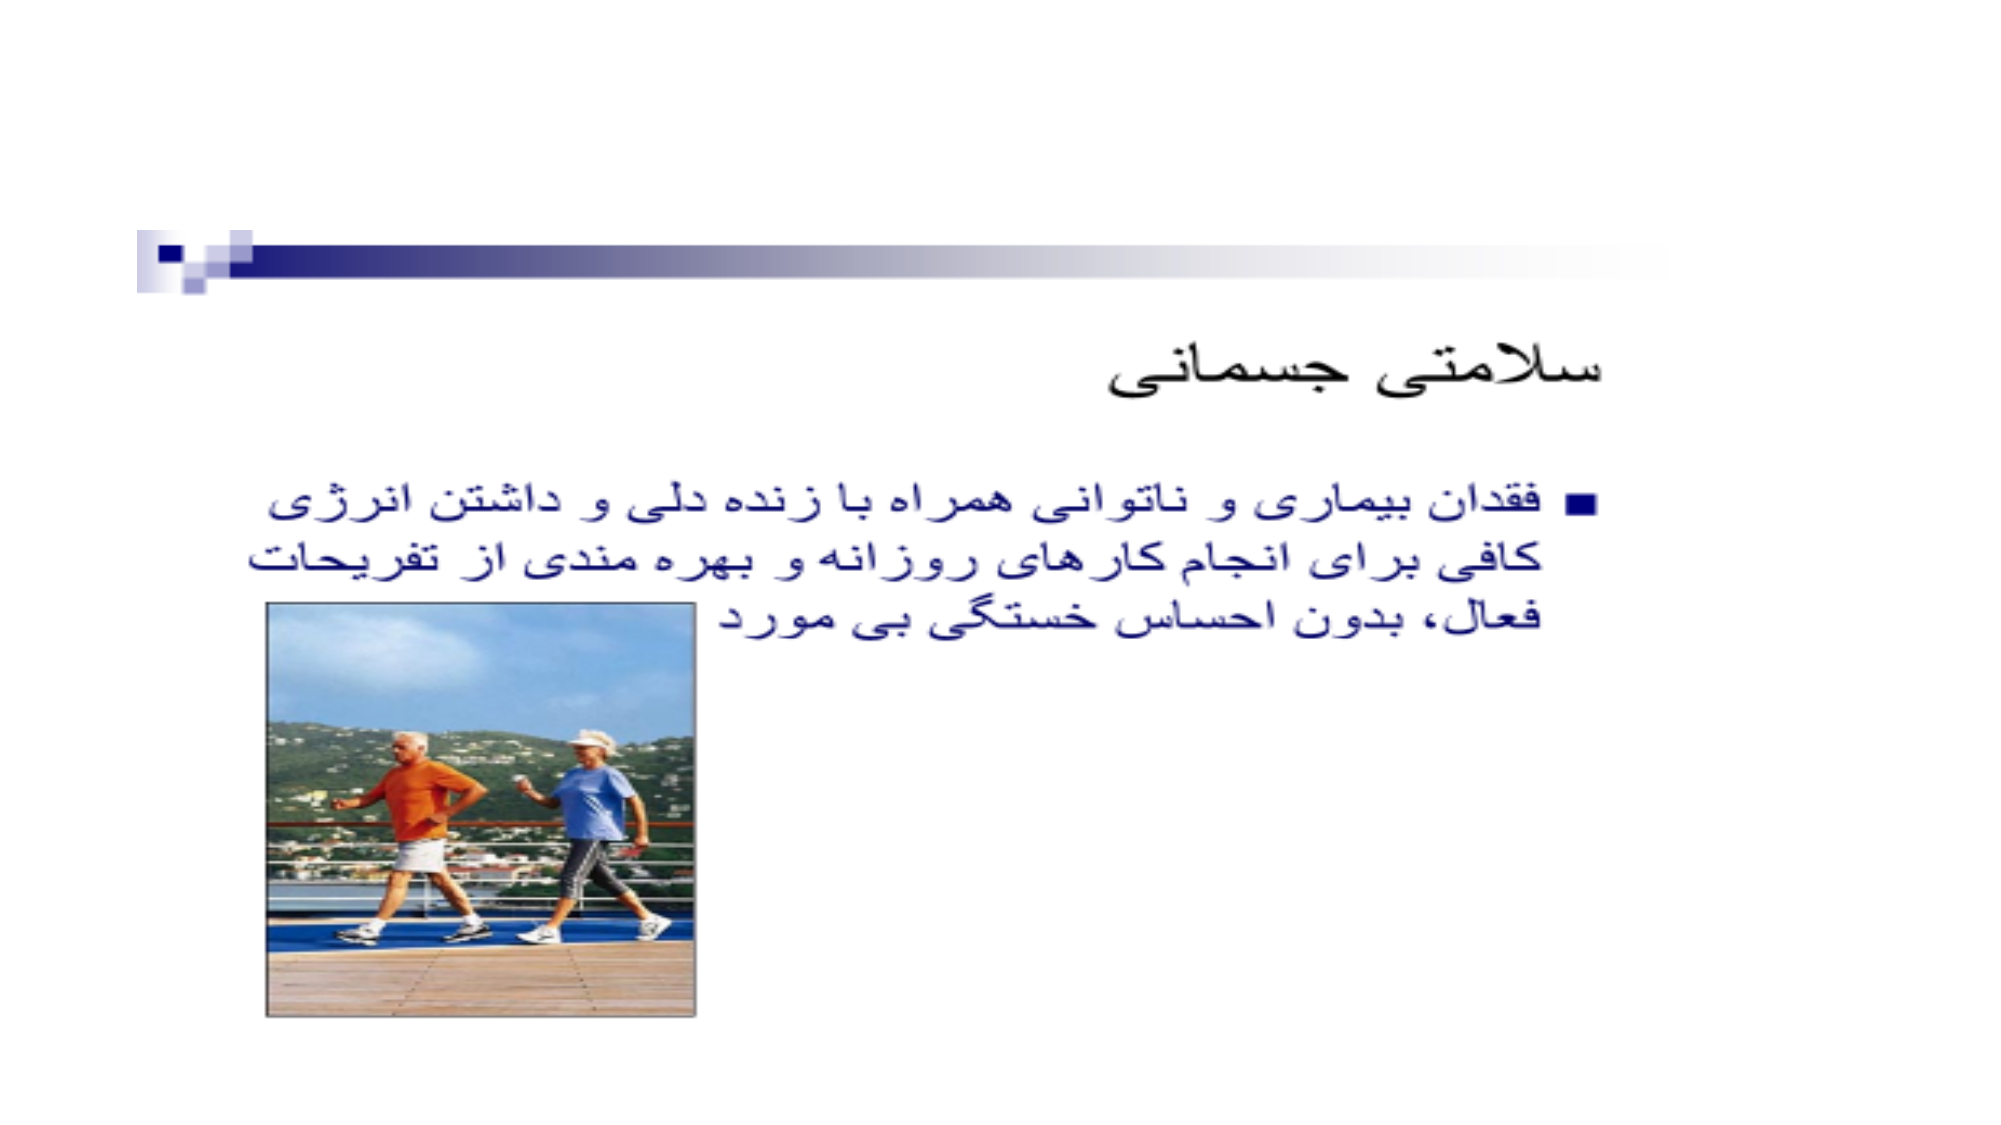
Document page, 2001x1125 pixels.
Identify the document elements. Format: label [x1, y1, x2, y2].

picture [137, 230, 1693, 1048]
